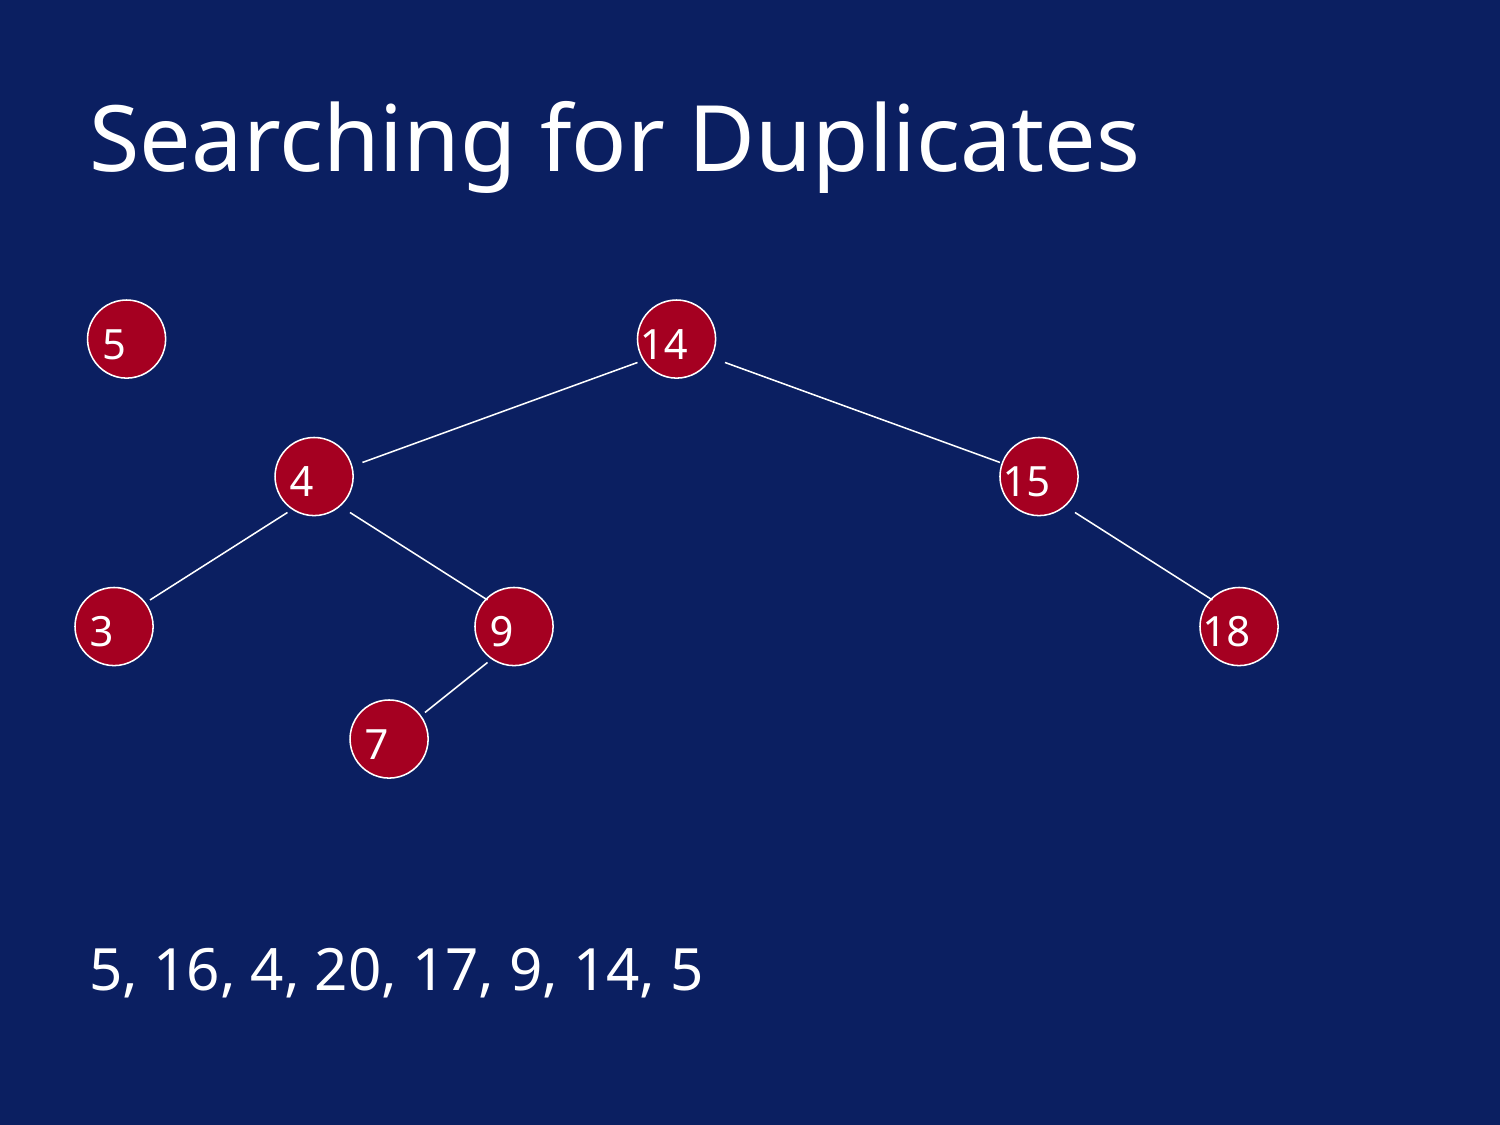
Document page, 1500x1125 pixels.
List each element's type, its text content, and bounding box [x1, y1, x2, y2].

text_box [149, 512, 288, 601]
list 5, 16, 4, 20, 17, 9, 14, 5 [74, 924, 1425, 1038]
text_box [362, 362, 638, 463]
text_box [74, 299, 166, 389]
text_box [624, 299, 716, 389]
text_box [1074, 512, 1213, 601]
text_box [987, 437, 1079, 526]
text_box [1187, 587, 1279, 676]
title Searching for Duplicates [74, 59, 1425, 210]
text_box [349, 512, 488, 601]
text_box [424, 662, 488, 713]
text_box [262, 437, 354, 526]
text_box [62, 587, 154, 676]
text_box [462, 587, 554, 676]
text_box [337, 699, 429, 789]
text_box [724, 362, 1001, 463]
